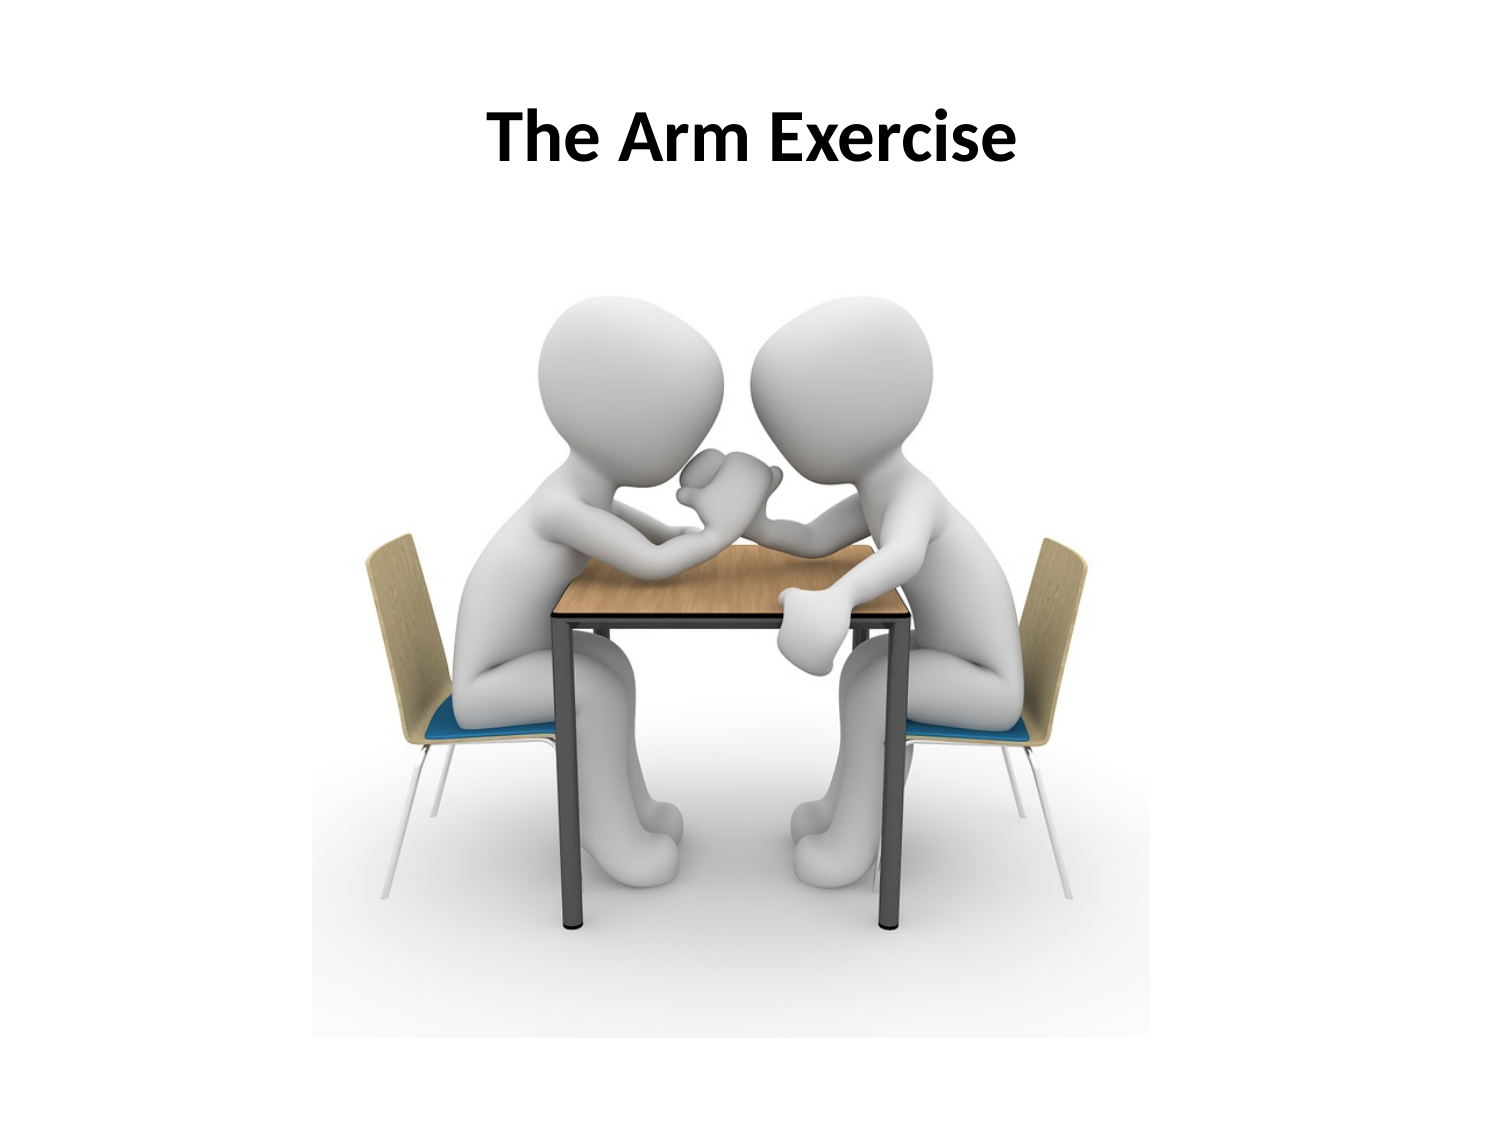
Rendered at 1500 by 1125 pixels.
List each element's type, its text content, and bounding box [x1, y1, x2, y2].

picture [312, 199, 1151, 1038]
title The Arm Exercise [75, 37, 1431, 225]
